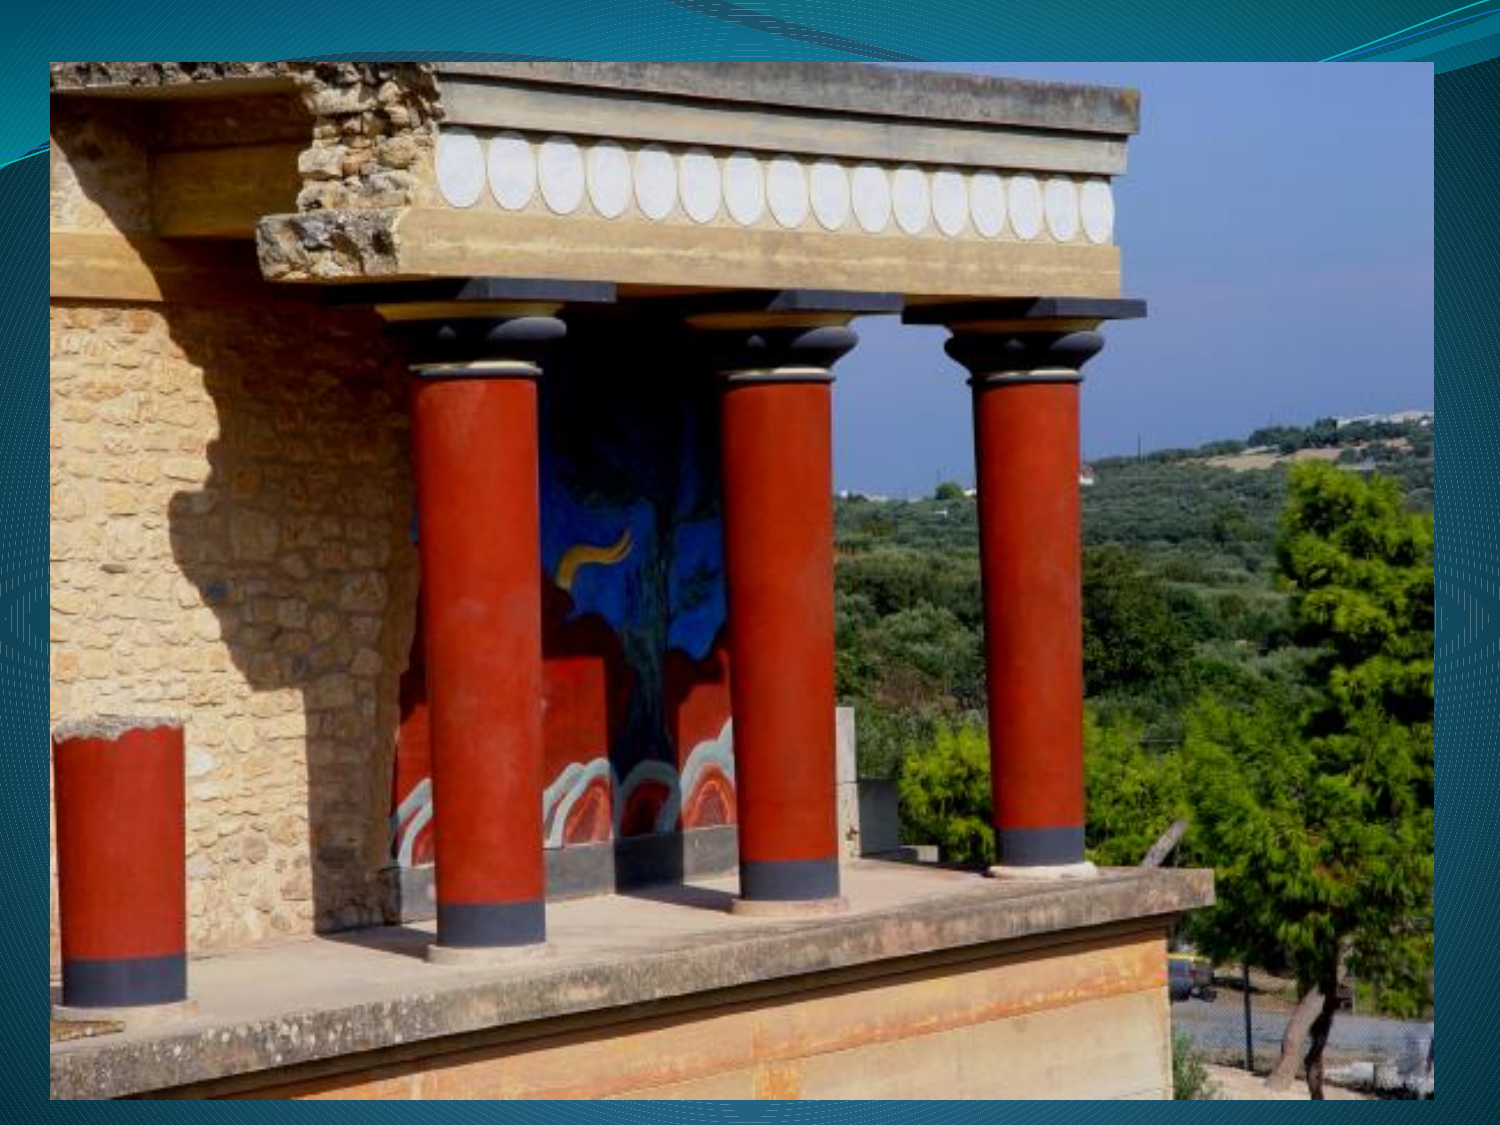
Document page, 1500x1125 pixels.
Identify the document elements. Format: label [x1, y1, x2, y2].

picture [49, 62, 1434, 1101]
